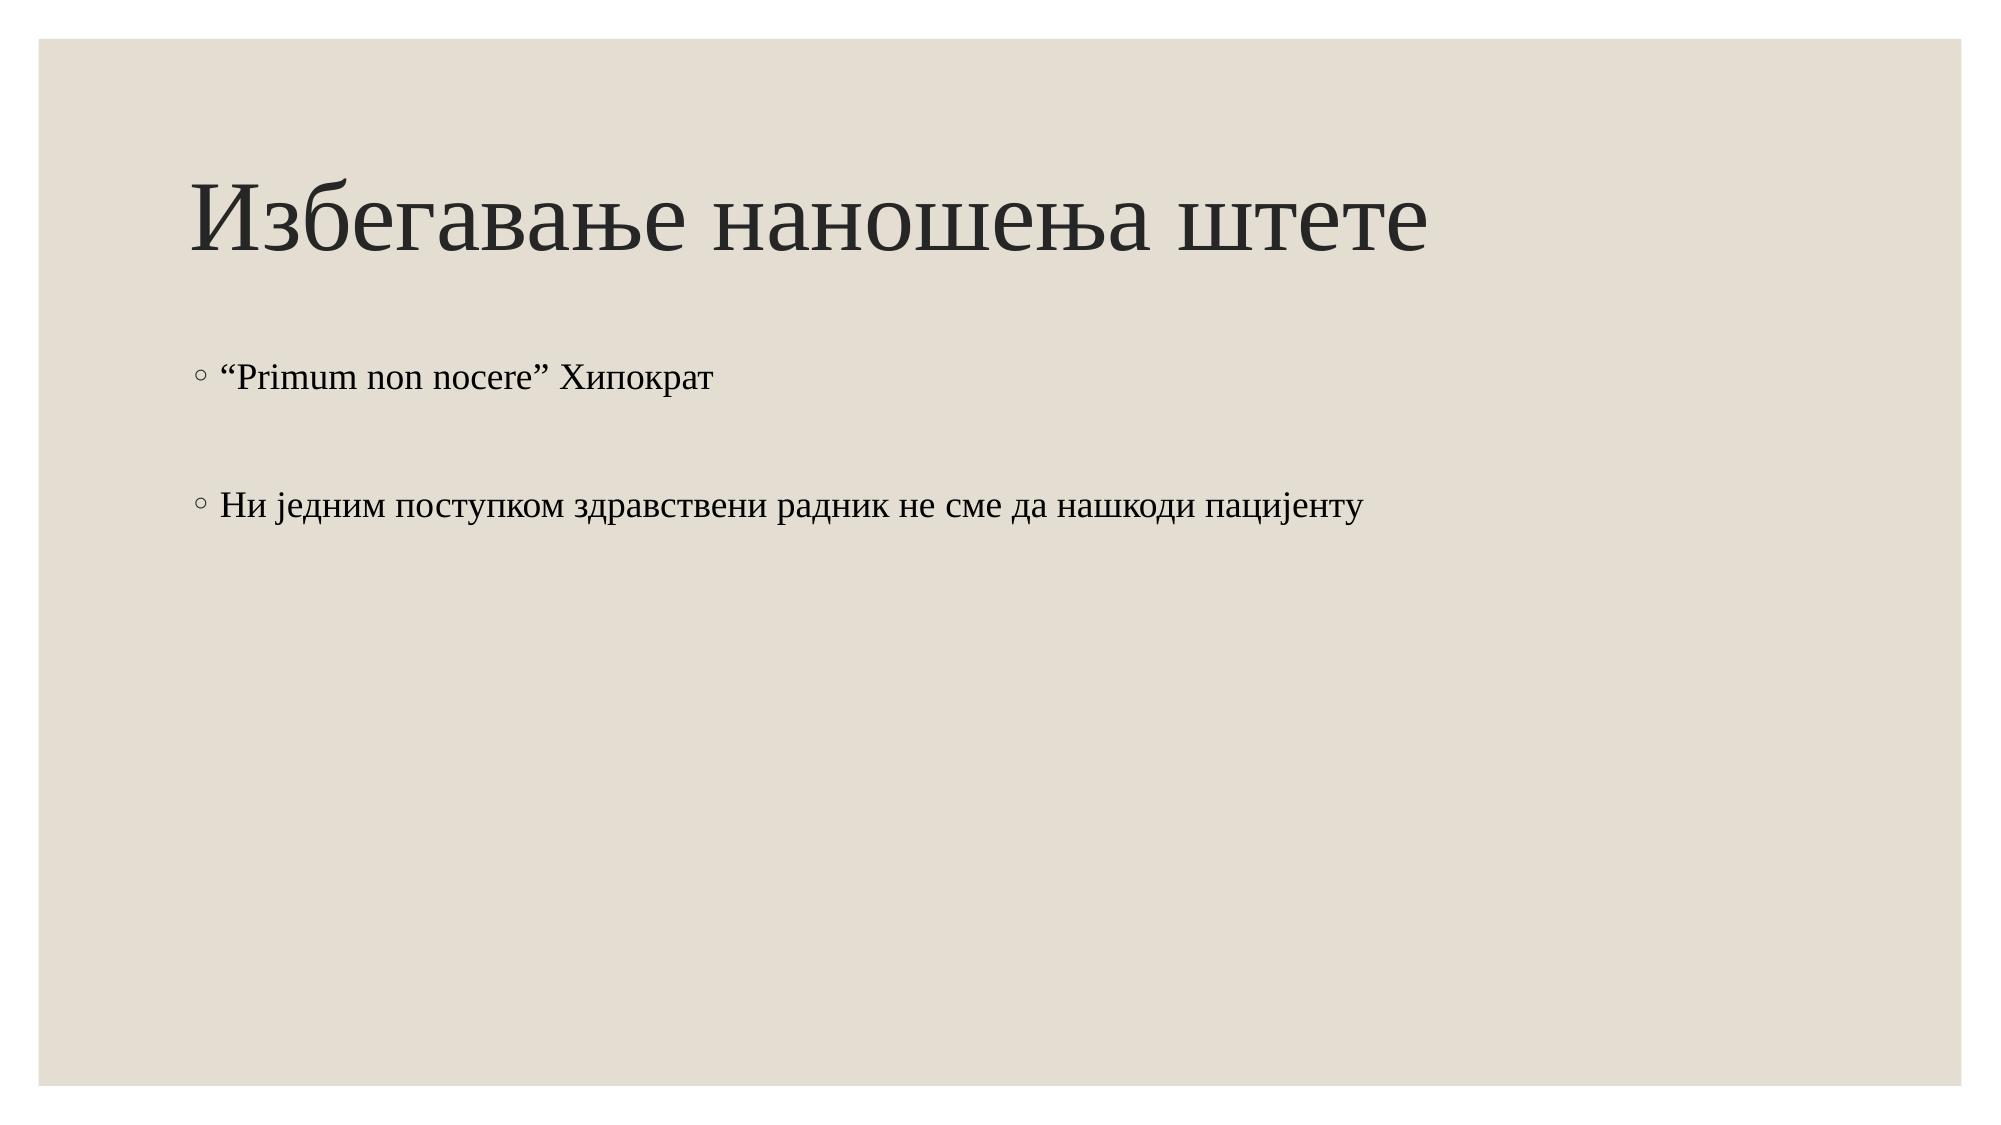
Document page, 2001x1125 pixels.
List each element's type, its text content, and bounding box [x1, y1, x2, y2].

list “Primum non nocere” Хипократ Ни једним поступком здравствени радник не сме да нашкоди пацијенту [174, 345, 1825, 990]
title Избегавање наношења штете [174, 105, 1825, 331]
